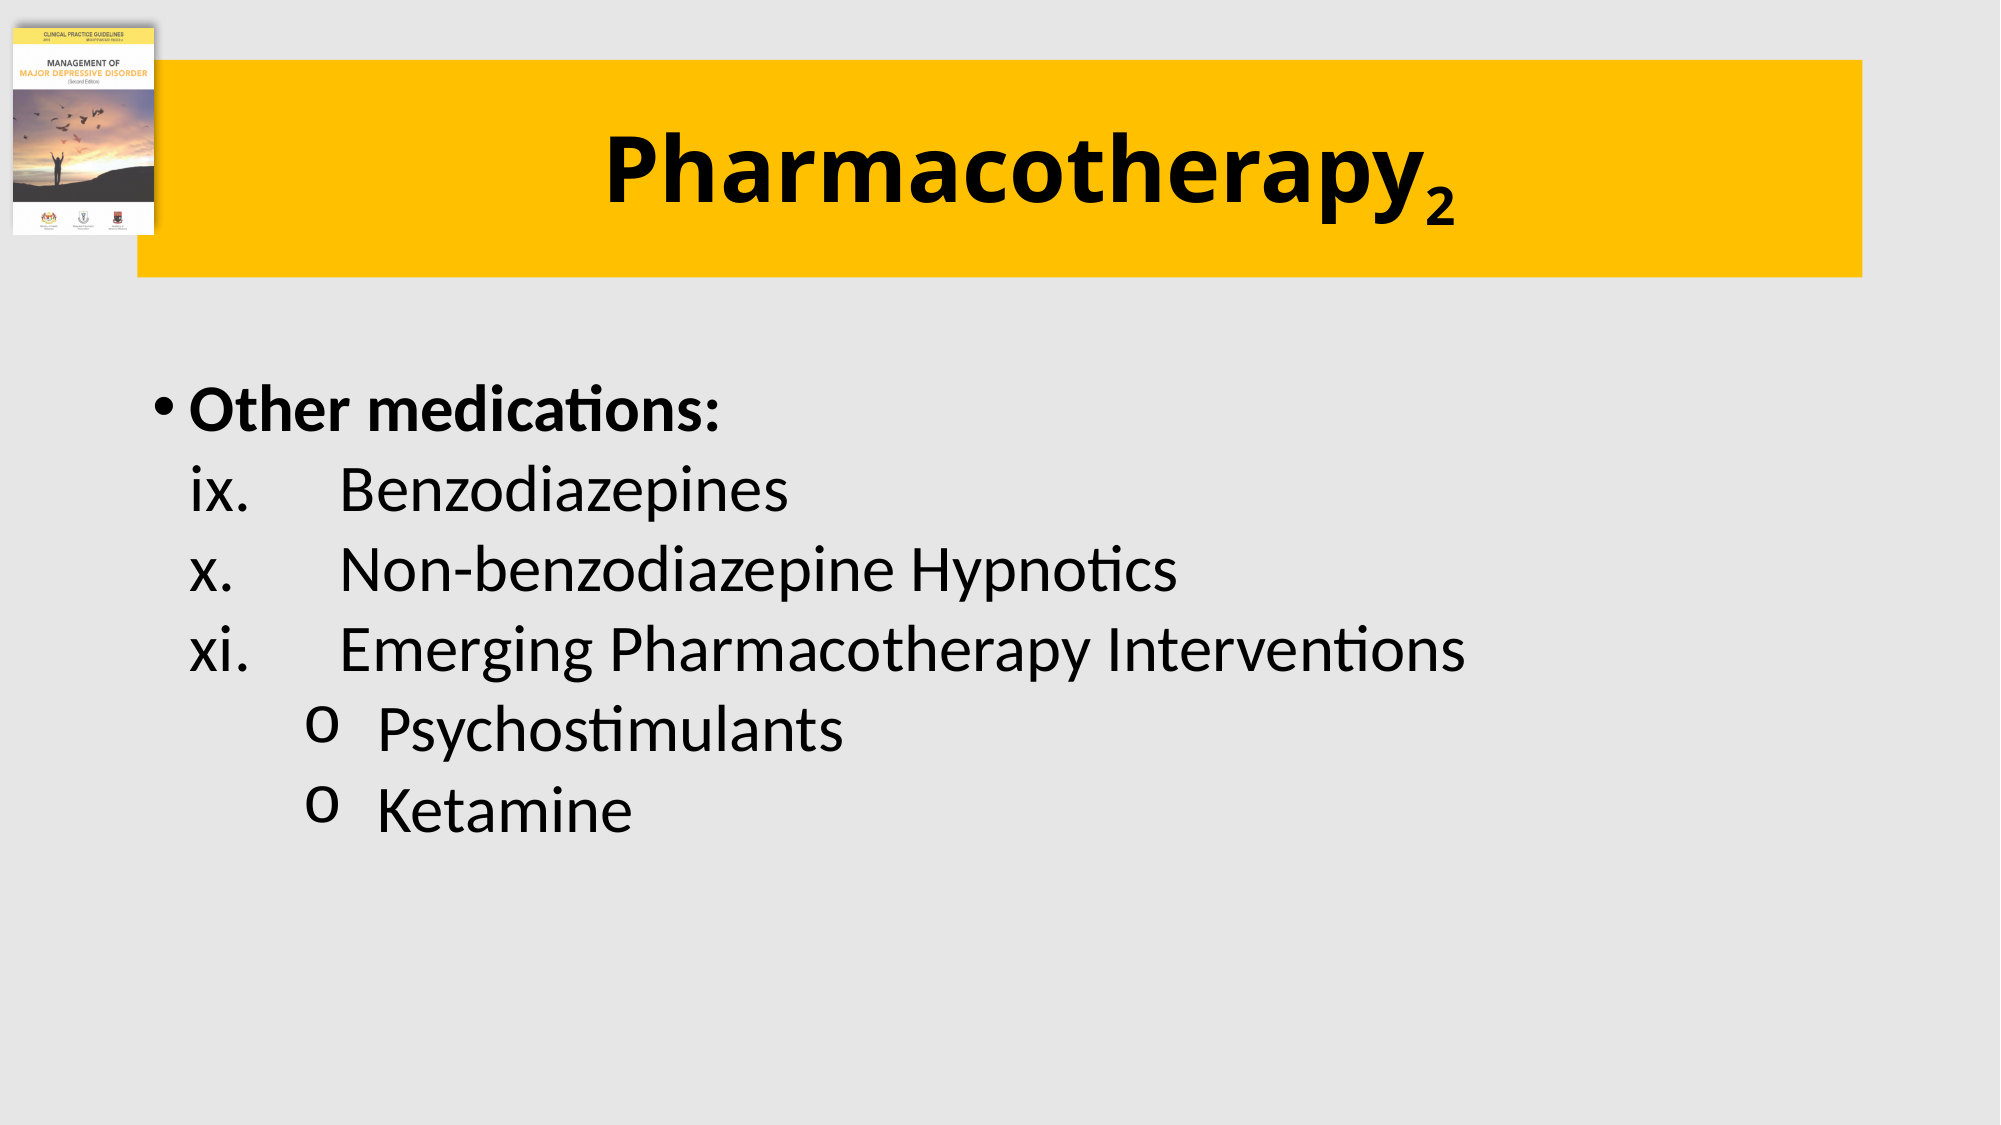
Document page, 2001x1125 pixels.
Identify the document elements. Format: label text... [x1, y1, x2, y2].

title Pharmacotherapy2 [137, 59, 1863, 277]
picture [13, 28, 154, 235]
list Other medications: ix. Benzodiazepines x. Non-benzodiazepine Hypnotics xi. Emerging Pharmacotherapy Interventions Psychostimulants Ketamine [137, 277, 1863, 1053]
